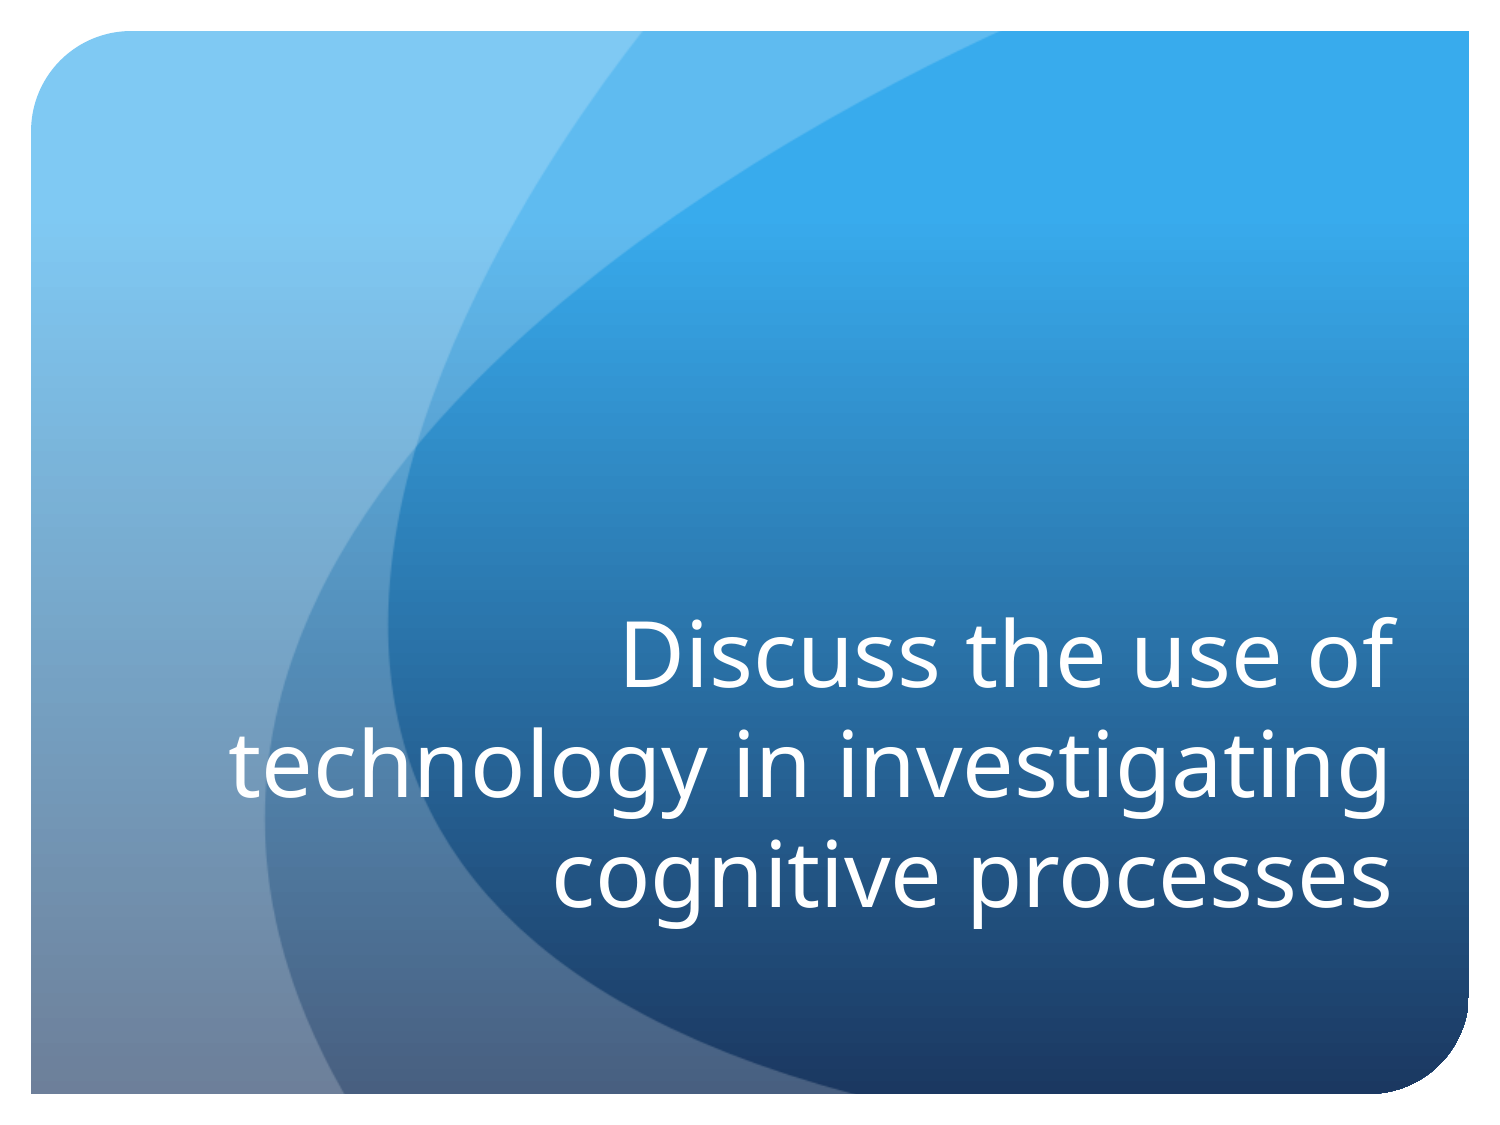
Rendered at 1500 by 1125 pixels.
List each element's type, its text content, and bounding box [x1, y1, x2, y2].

title Discuss the use of technology in investigating cognitive processes [107, 408, 1410, 934]
picture [25, 30, 1474, 1095]
